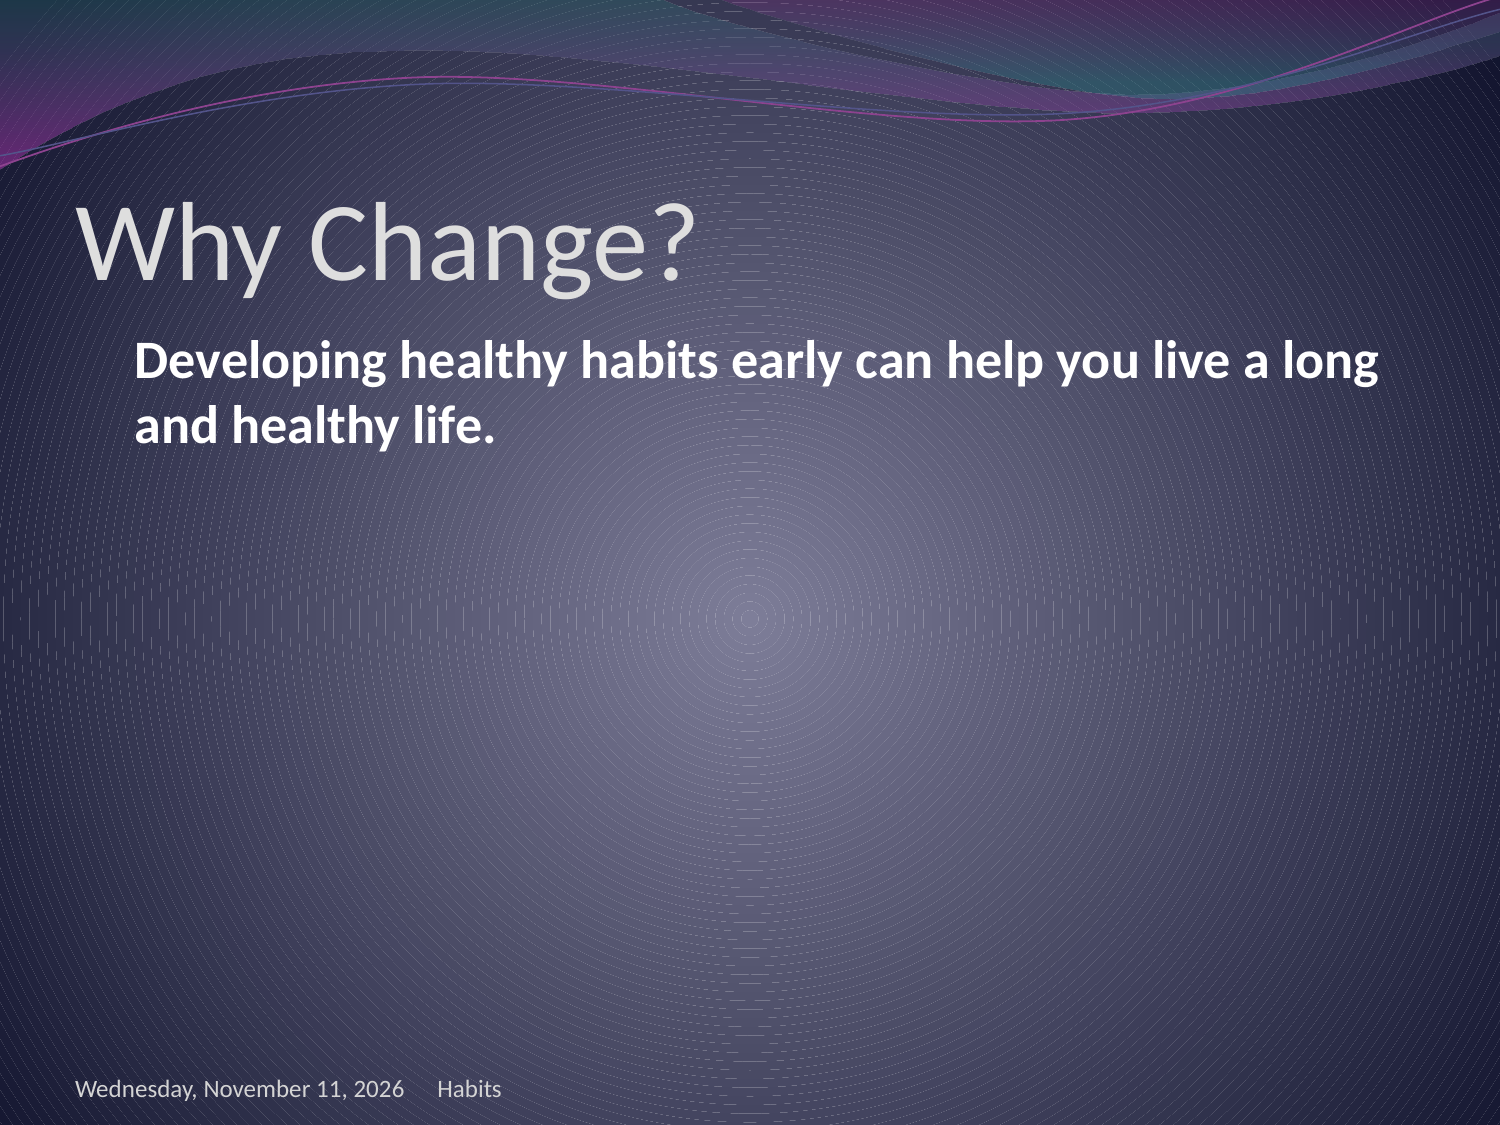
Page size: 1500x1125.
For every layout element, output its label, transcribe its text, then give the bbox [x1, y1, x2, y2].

footer Habits [437, 1042, 988, 1103]
title Why Change? [75, 115, 1425, 303]
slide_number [75, 1042, 425, 1103]
list Developing healthy habits early can help you live a long and healthy life. [75, 317, 1425, 1038]
